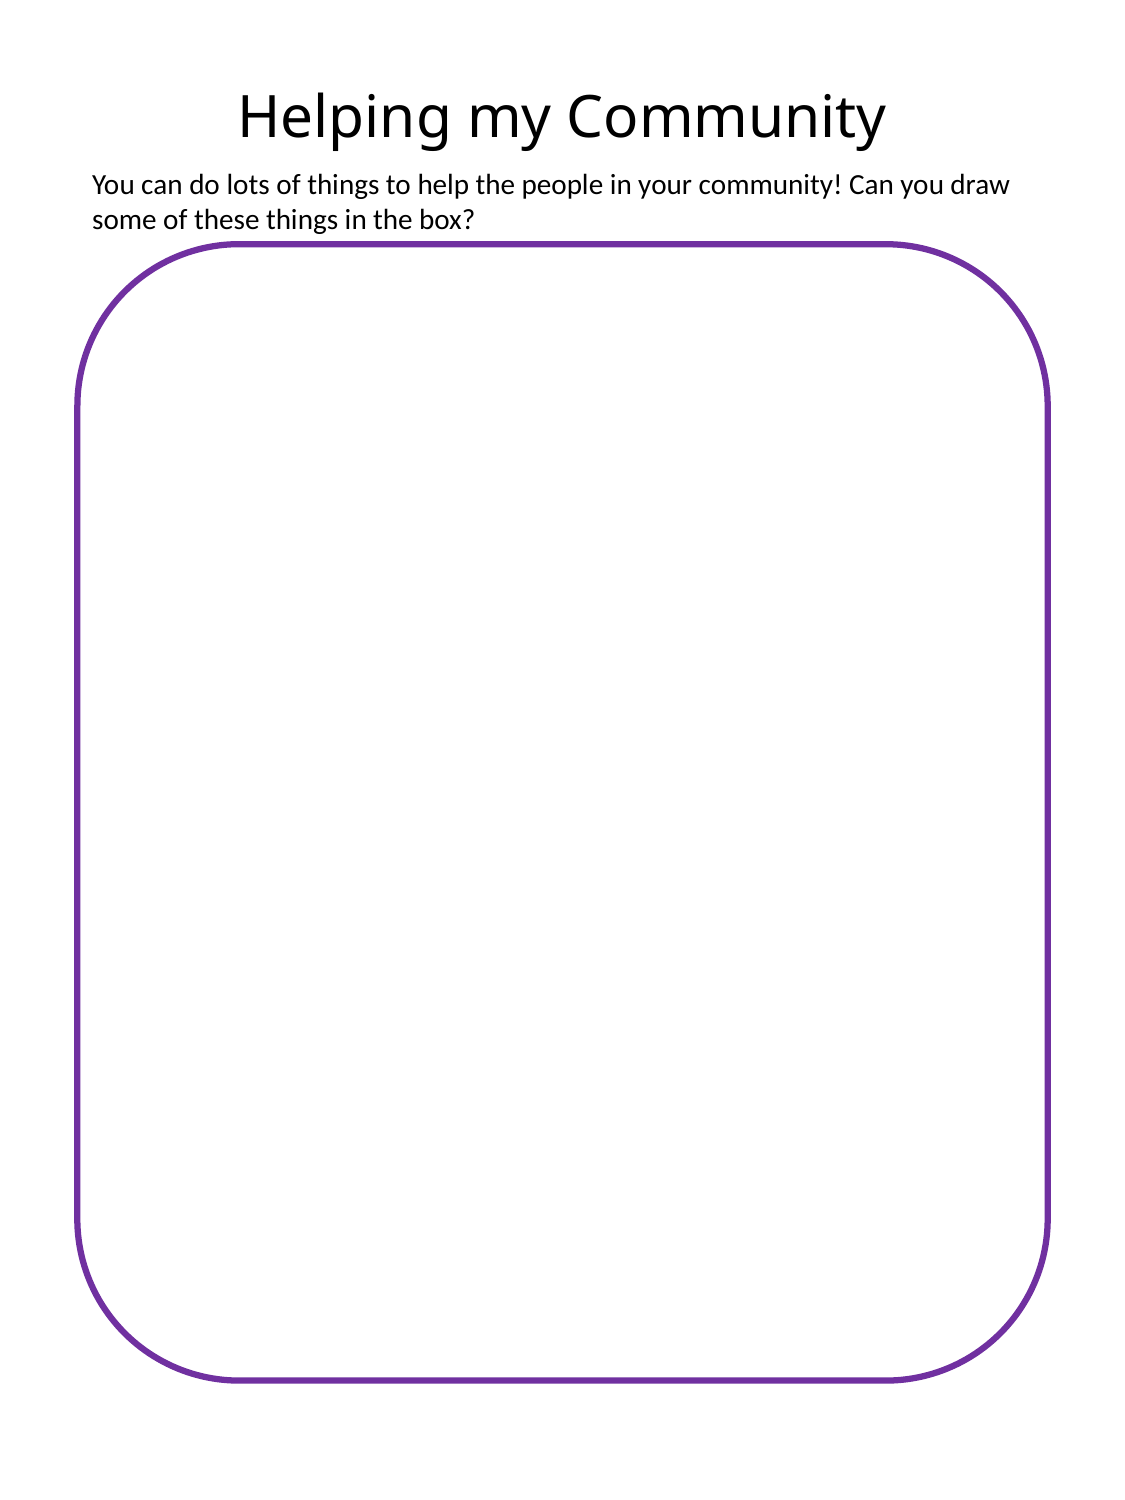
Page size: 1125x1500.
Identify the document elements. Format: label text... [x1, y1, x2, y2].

title Helping my Community [77, 79, 1048, 158]
text_box You can do lots of things to help the people in your community! Can you draw some of these things in the box? [77, 158, 1048, 243]
text_box [76, 243, 1049, 1382]
